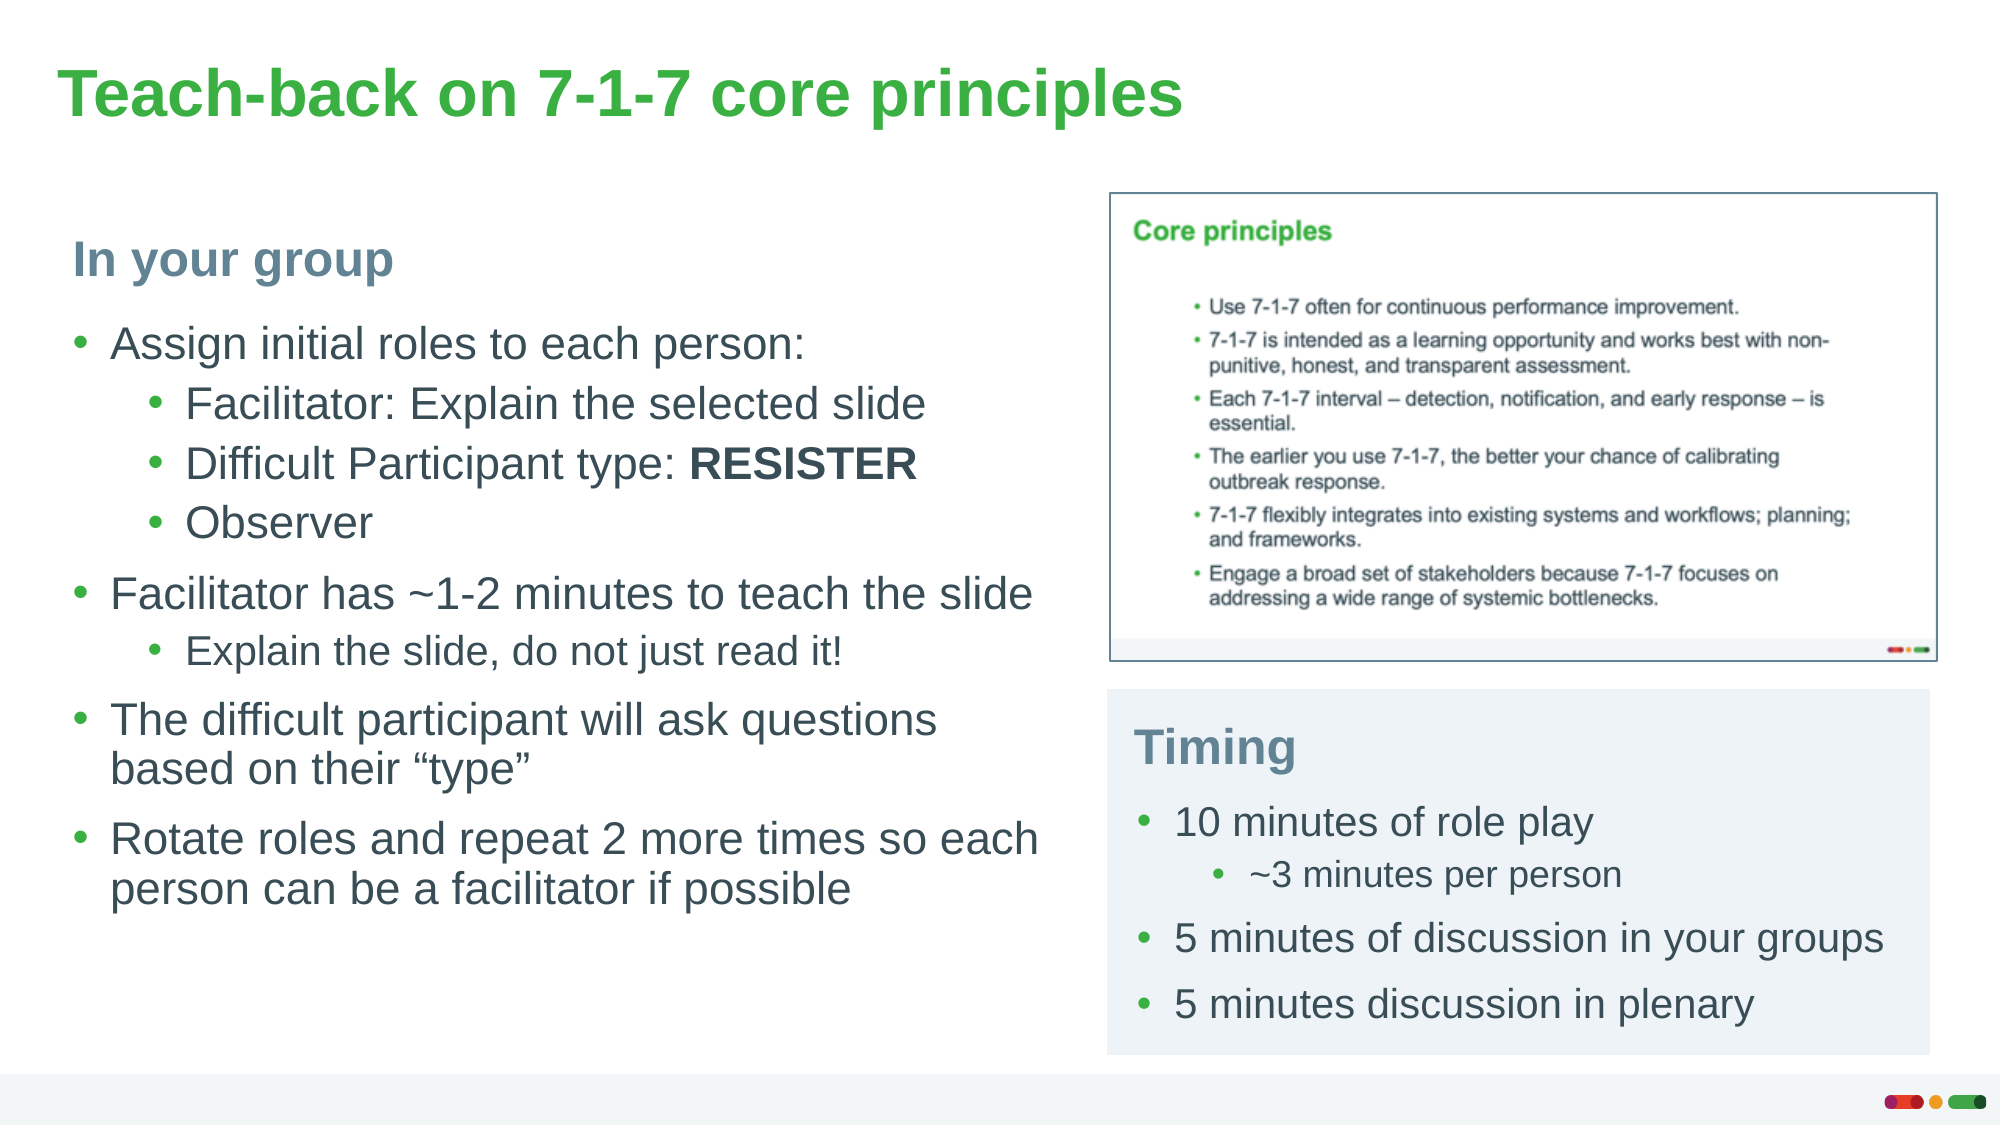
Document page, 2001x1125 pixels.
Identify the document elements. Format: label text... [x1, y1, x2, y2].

title Teach-back on 7-1-7 core principles [42, 42, 1768, 207]
text_box [1105, 687, 1932, 1057]
list 10 minutes of role play ~3 minutes per person 5 minutes of discussion in your groups 5 minutes discussion in plenary [1121, 792, 1906, 1030]
list Assign initial roles to each person: Facilitator: Explain the selected slide Difficult Participant type: RESISTER Observer Facilitator has ~1-2 minutes to teach the slide Explain the slide, do not just read it! The difficult participant will ask questions based on their “type” Rotate roles and repeat 2 more times so each person can be a facilitator if possible [57, 312, 1081, 998]
list In your group [57, 159, 904, 295]
list Timing [1118, 660, 1920, 783]
picture [1111, 193, 1937, 660]
